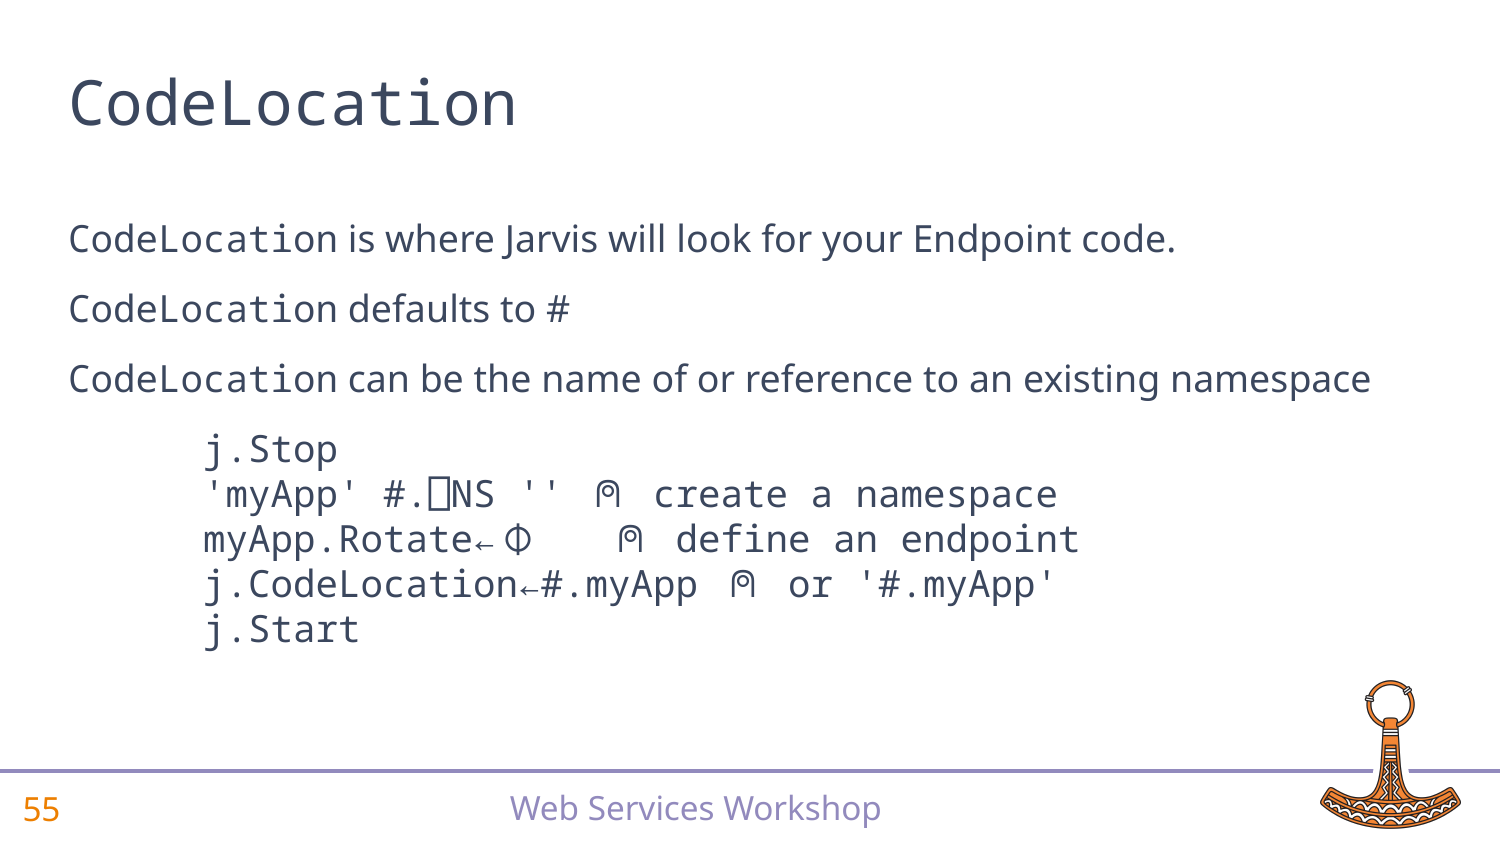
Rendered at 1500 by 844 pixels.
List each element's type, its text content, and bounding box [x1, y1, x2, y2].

picture [1320, 680, 1461, 829]
list CodeLocation is where Jarvis will look for your Endpoint code. CodeLocation defaults to # CodeLocation can be the name of or reference to an existing namespace j.Stop 'myApp' #.⎕NS '' ⍝ create a namespace myApp.Rotate←⌽ ⍝ define an endpoint j.CodeLocation←#.myApp ⍝ or '#.myApp' j.Start [53, 207, 1453, 740]
title CodeLocation [53, 43, 1203, 157]
